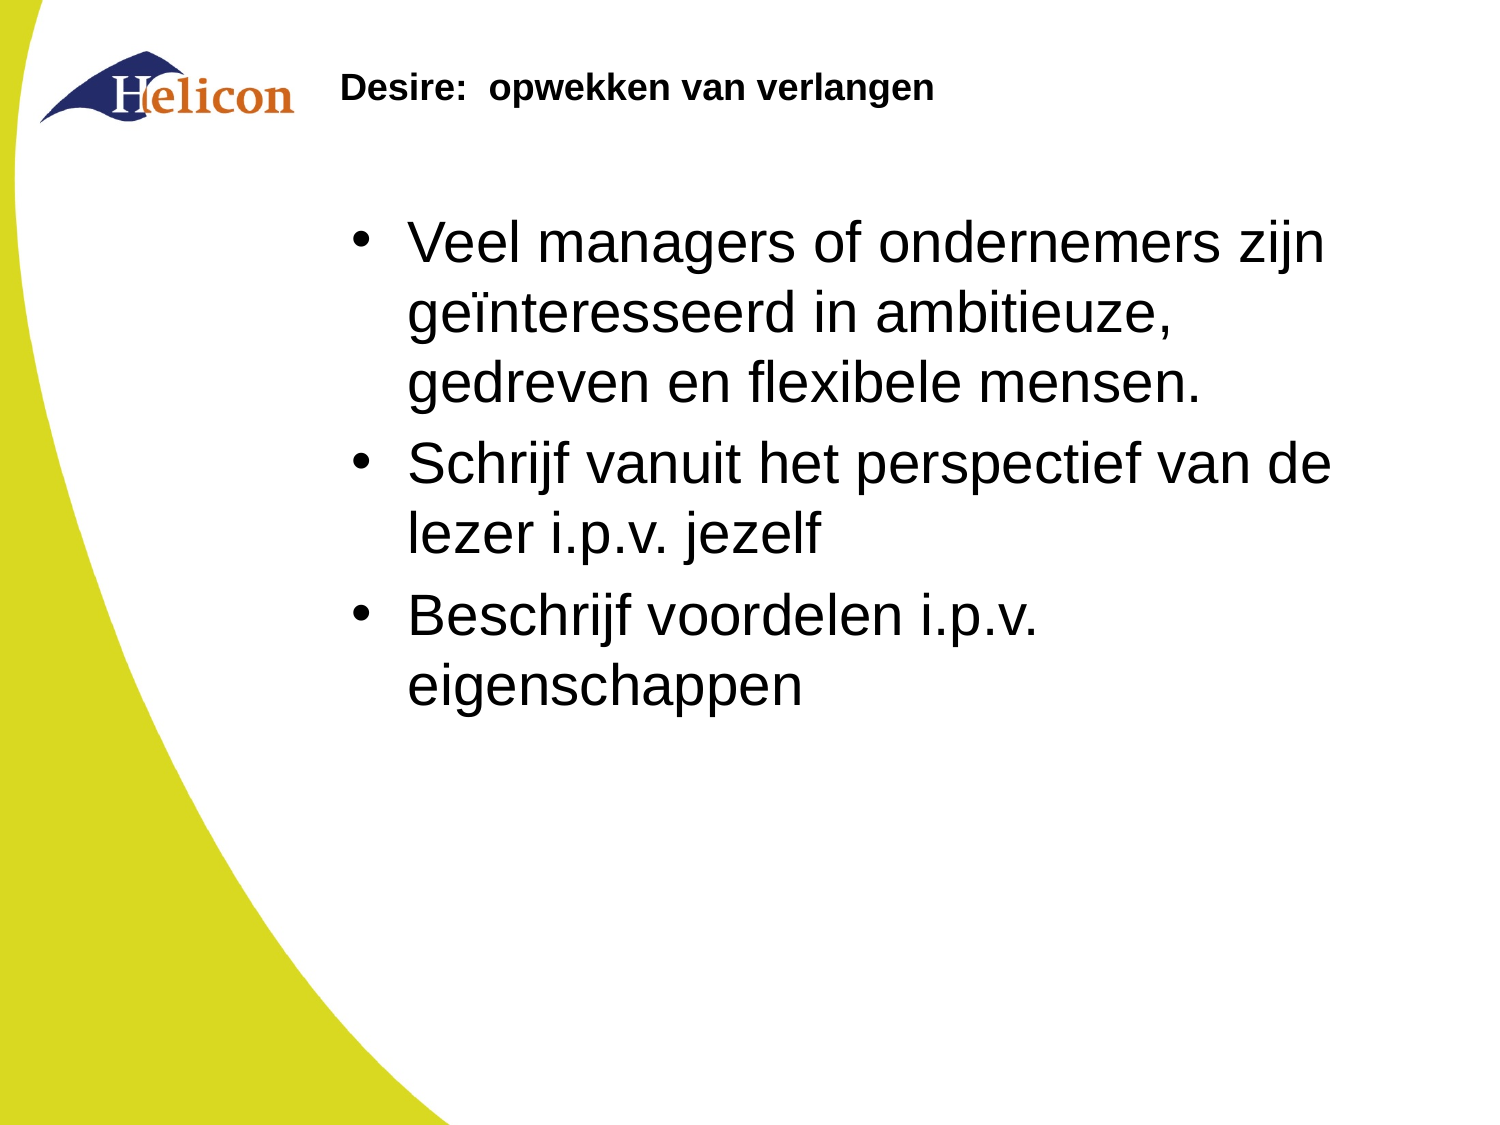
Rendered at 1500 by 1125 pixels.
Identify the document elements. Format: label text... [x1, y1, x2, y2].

list Veel managers of ondernemers zijn geïnteresseerd in ambitieuze, gedreven en flexibele mensen. Schrijf vanuit het perspectief van de lezer i.p.v. jezelf Beschrijf voordelen i.p.v. eigenschappen [336, 196, 1425, 1005]
picture [0, 0, 1500, 1125]
title Desire: opwekken van verlangen [324, 54, 1415, 161]
